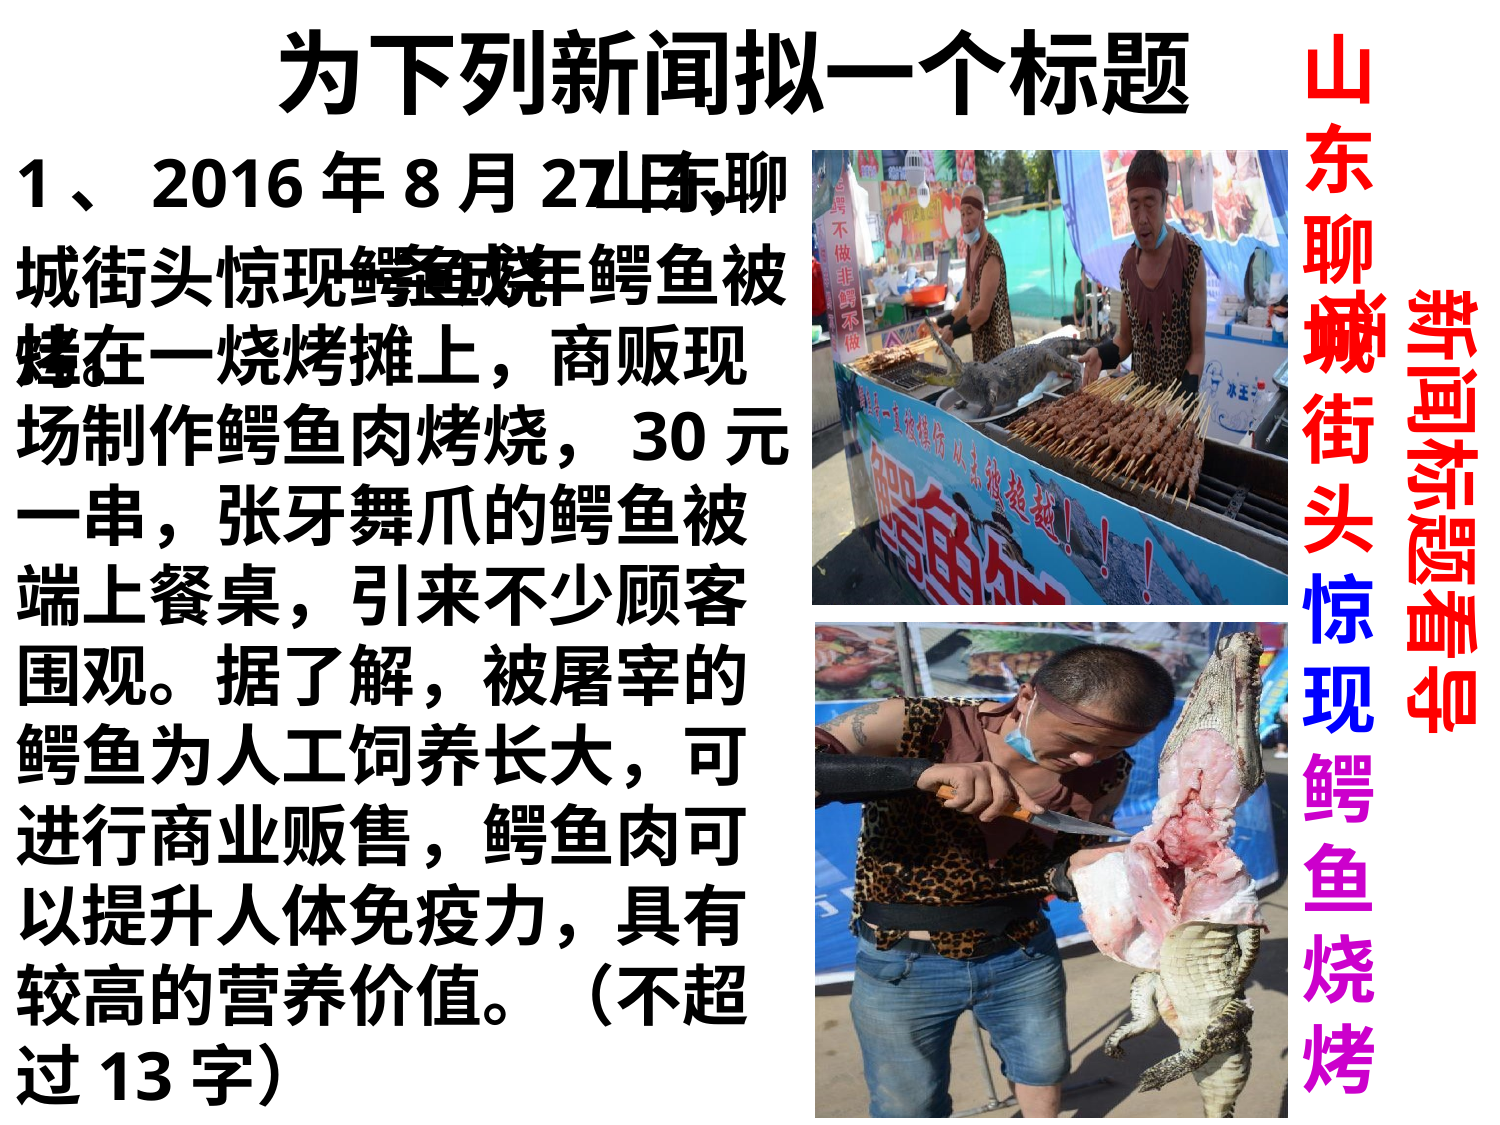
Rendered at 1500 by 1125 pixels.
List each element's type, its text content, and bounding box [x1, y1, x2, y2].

text_box 新闻标题看导语 [1375, 272, 1498, 825]
list 1、2016年8月27日， 一条成年鳄鱼被挂在一烧烤摊上，商贩现场制作鳄鱼肉烤烧，30元一串，张牙舞爪的鳄鱼被端上餐桌，引来不少顾客围观。据了解，被屠宰的鳄鱼为人工饲养长大，可进行商业贩售，鳄鱼肉可以提升人体免疫力，具有较高的营养价值。（不超过13字） [0, 228, 824, 1118]
picture [814, 622, 1288, 1118]
text_box 为下列新闻拟一个标题 [259, 8, 1483, 133]
text_box 城街头惊现鳄鱼烧烤。 [0, 228, 662, 403]
text_box 山东聊城街头惊现鳄鱼烧烤 [1287, 14, 1407, 1110]
picture [811, 150, 1288, 605]
list 1、2016年8月27日， 一条成年鳄鱼被挂在一烧烤摊上，商贩现场制作鳄鱼肉烤烧，30元一串，张牙舞爪的鳄鱼被端上餐桌，引来不少顾客围观。据了解，被屠宰的鳄鱼为人工饲养长大，可进行商业贩售，鳄鱼肉可以提升人体免疫力，具有较高的营养价值。（不超过13字） [0, 133, 575, 228]
text_box 山东聊 [575, 133, 856, 228]
